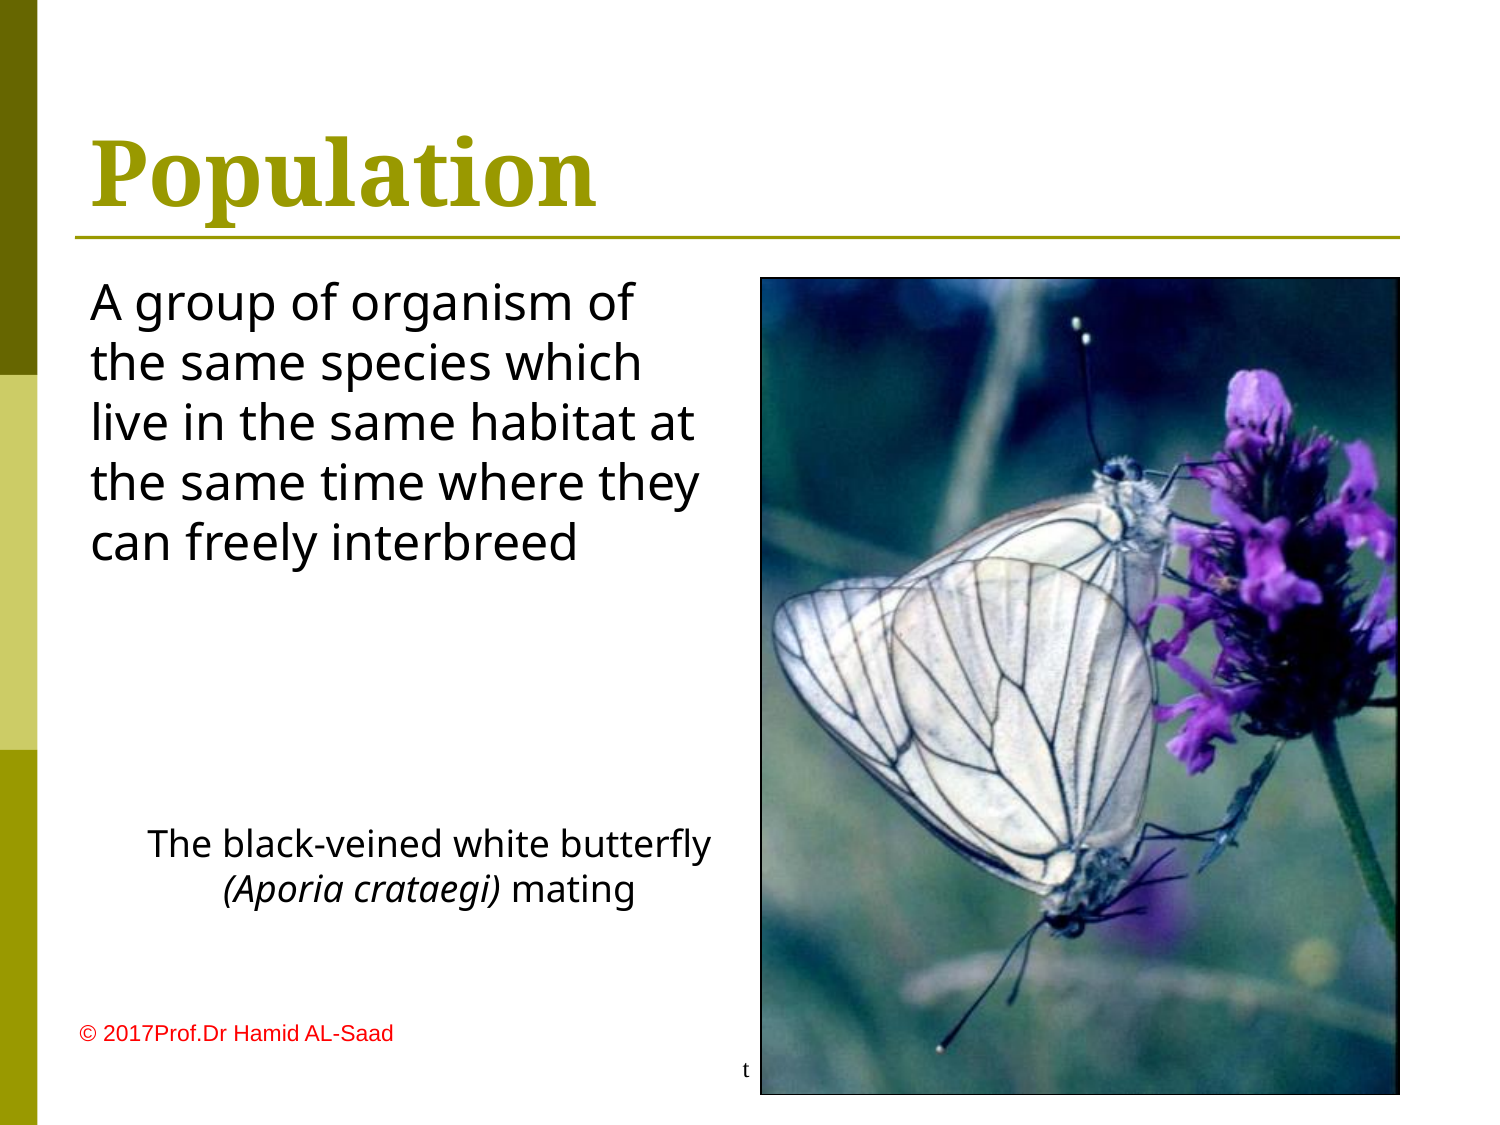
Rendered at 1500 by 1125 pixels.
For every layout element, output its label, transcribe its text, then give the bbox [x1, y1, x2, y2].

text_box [109, 278, 1399, 1095]
text_box © 2017Prof.Dr Hamid AL-Saad [64, 1011, 103, 1054]
title Population [75, 45, 1425, 233]
list A group of organism of the same species which live in the same habitat at the same time where they can freely interbreed [75, 262, 738, 1006]
